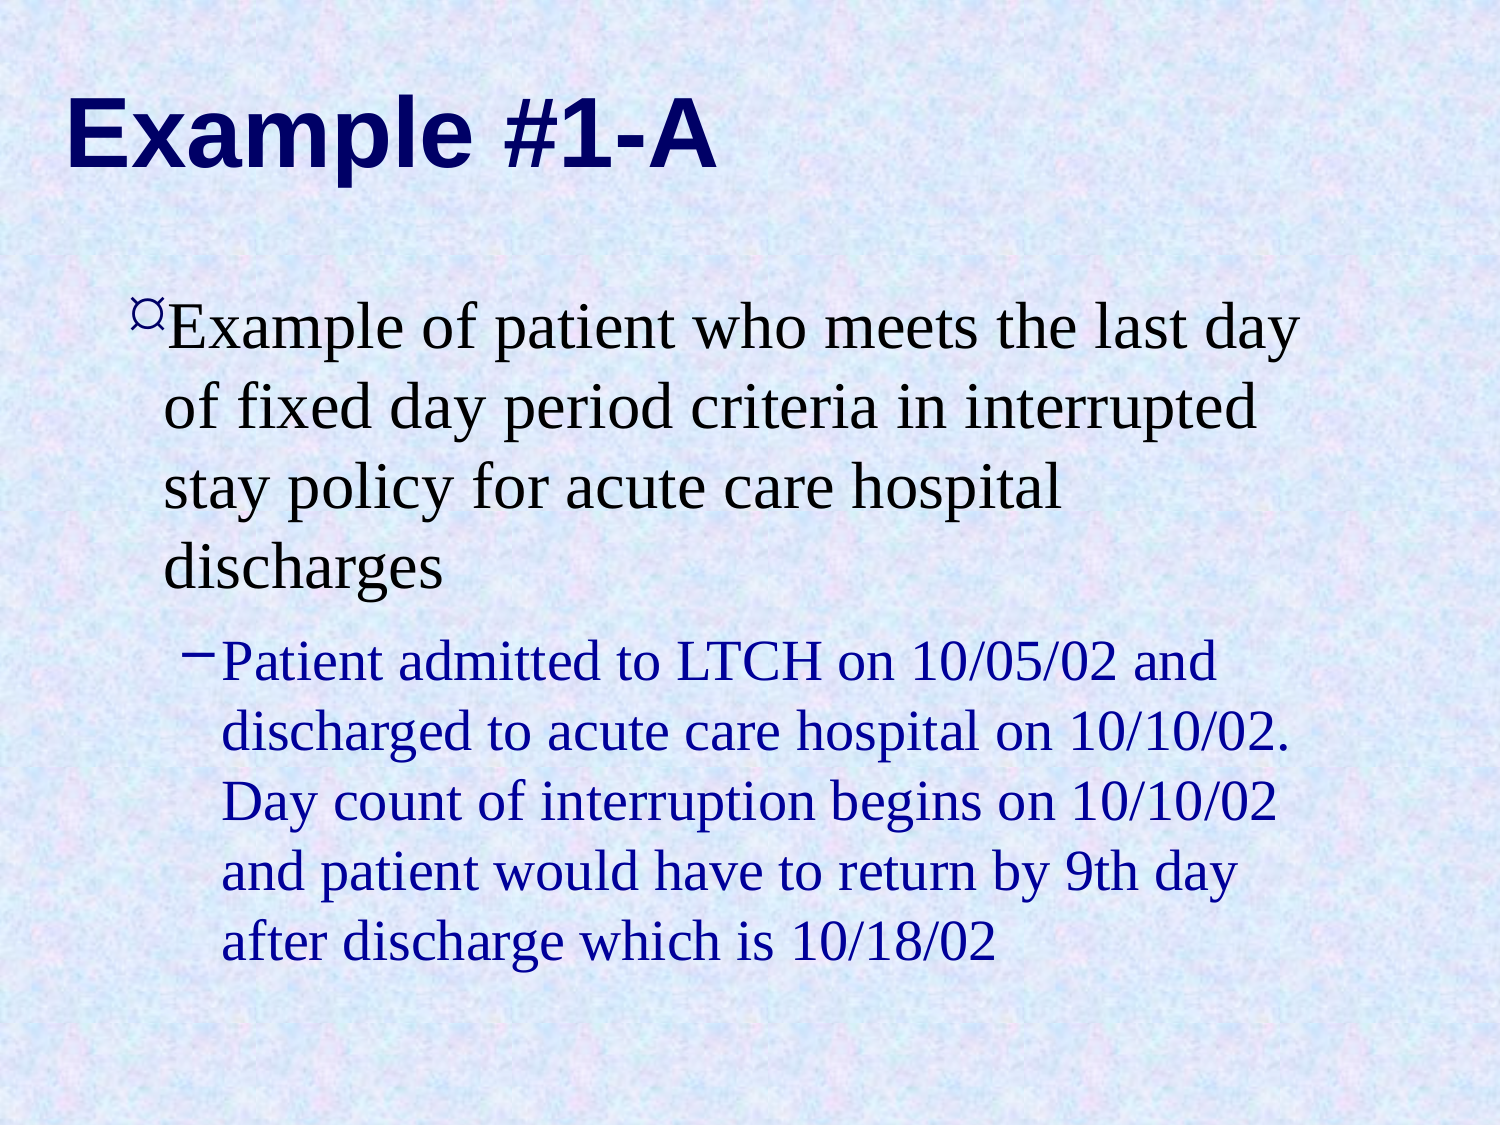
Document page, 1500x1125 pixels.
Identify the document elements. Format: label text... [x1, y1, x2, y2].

title Example #1-A [50, 37, 1450, 238]
list Example of patient who meets the last day of fixed day period criteria in interrupted stay policy for acute care hospital discharges Patient admitted to LTCH on 10/05/02 and discharged to acute care hospital on 10/10/02. Day count of interruption begins on 10/10/02 and patient would have to return by 9th day after discharge which is 10/18/02 [112, 275, 1375, 1050]
